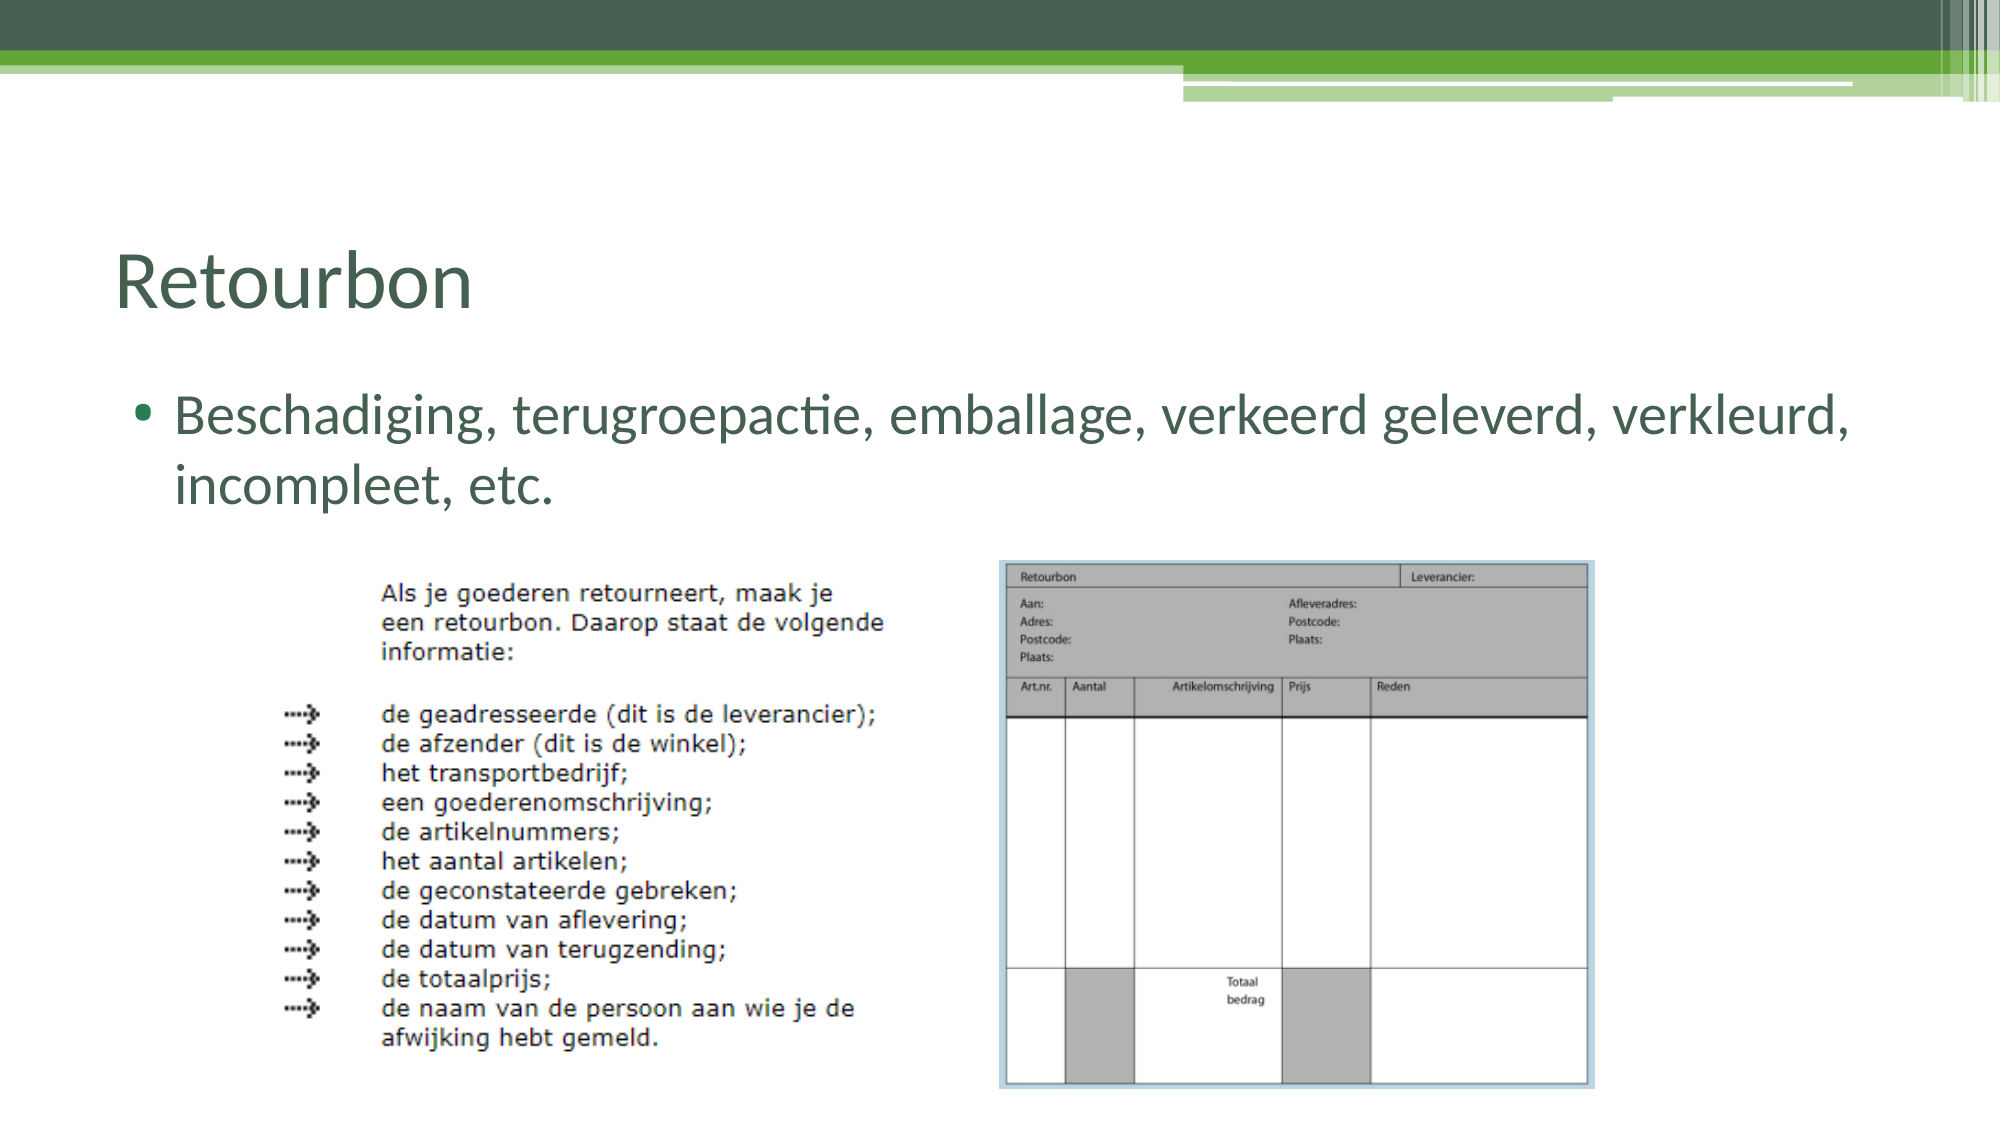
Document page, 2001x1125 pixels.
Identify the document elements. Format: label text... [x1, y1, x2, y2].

list Beschadiging, terugroepactie, emballage, verkeerd geleverd, verkleurd, incompleet, etc. [99, 368, 1900, 1079]
picture [999, 560, 1595, 1089]
title Retourbon [99, 187, 1900, 363]
picture [275, 576, 898, 1072]
